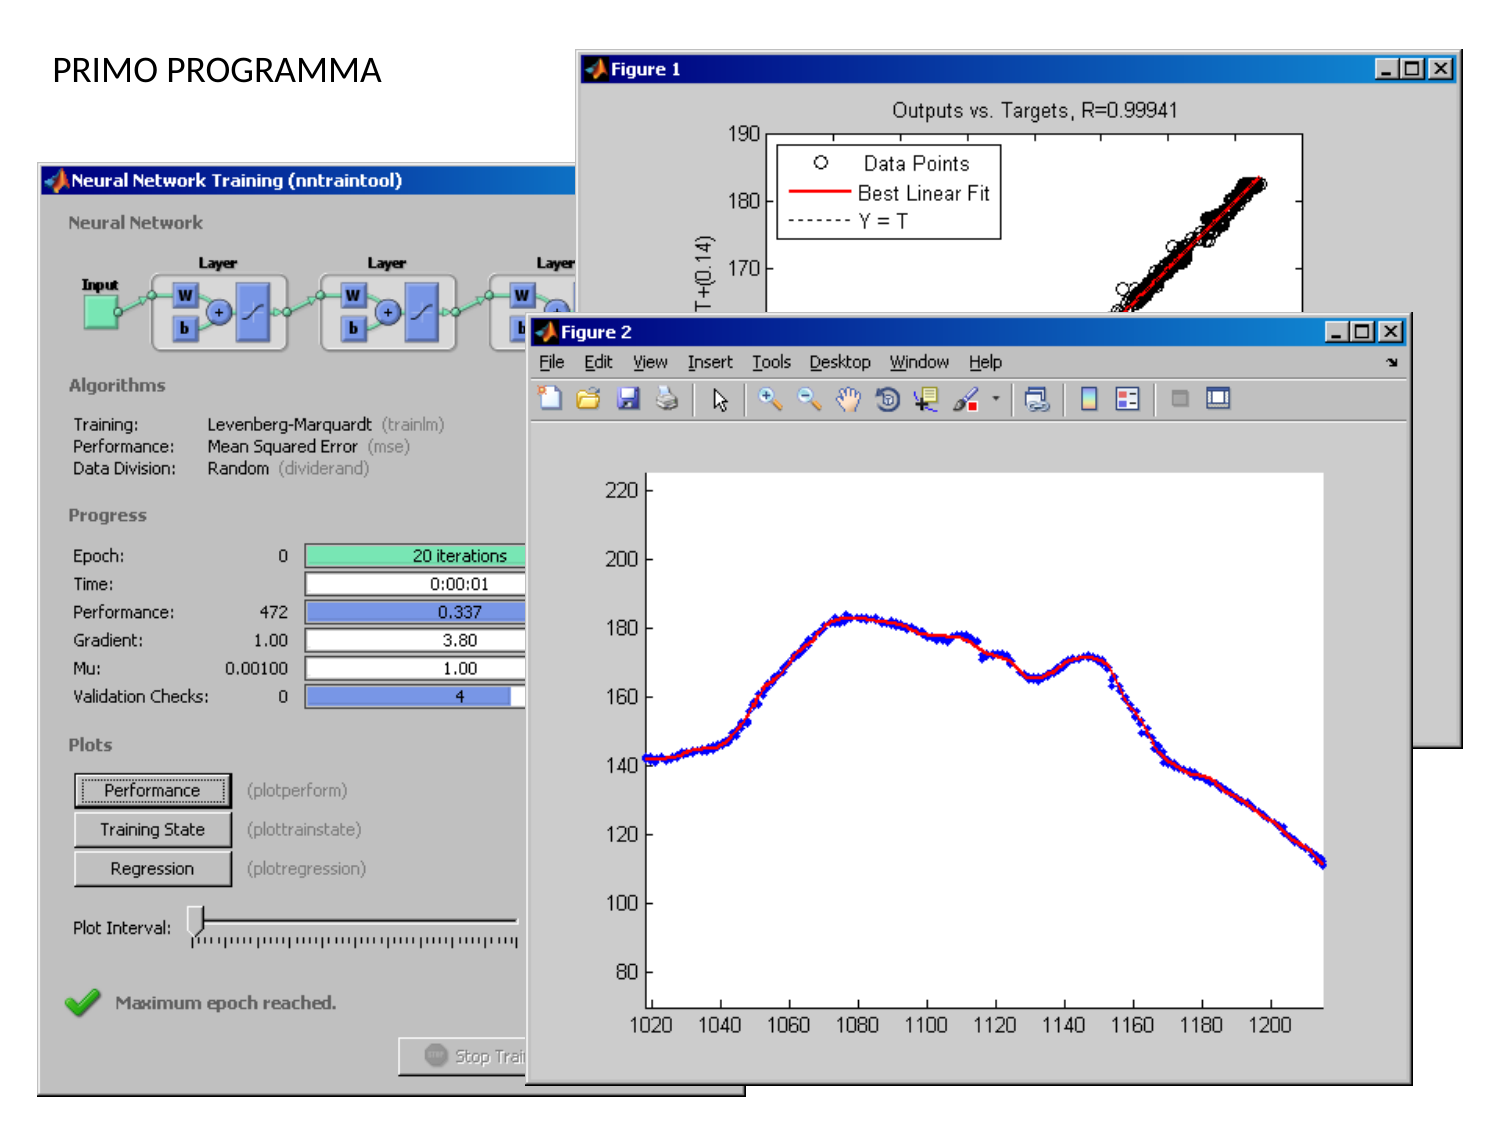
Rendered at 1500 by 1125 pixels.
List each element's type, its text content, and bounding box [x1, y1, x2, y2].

picture [37, 49, 1463, 1098]
text_box PRIMO PROGRAMMA [37, 37, 500, 98]
